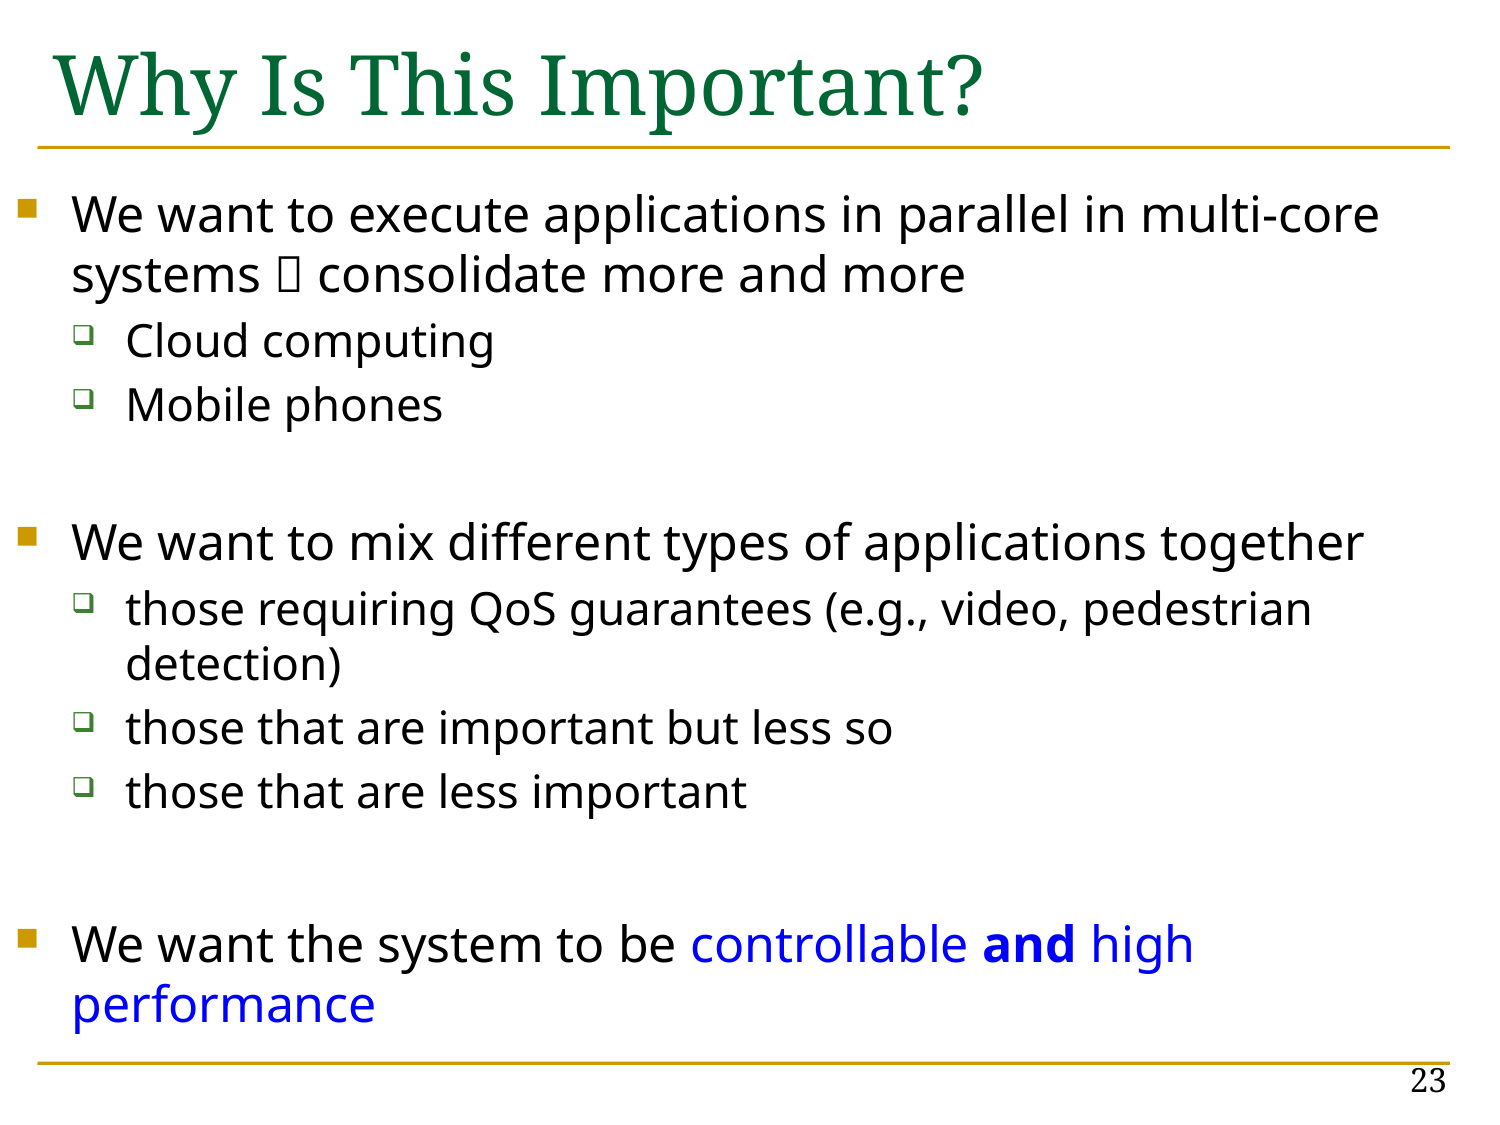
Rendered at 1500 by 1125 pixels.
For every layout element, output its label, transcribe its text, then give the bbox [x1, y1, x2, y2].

slide_number 23 [1111, 1036, 1462, 1112]
title Why Is This Important? [37, 24, 1450, 174]
list We want to execute applications in parallel in multi-core systems  consolidate more and more Cloud computing Mobile phones We want to mix different types of applications together those requiring QoS guarantees (e.g., video, pedestrian detection) those that are important but less so those that are less important We want the system to be controllable and high performance [0, 174, 1500, 1028]
